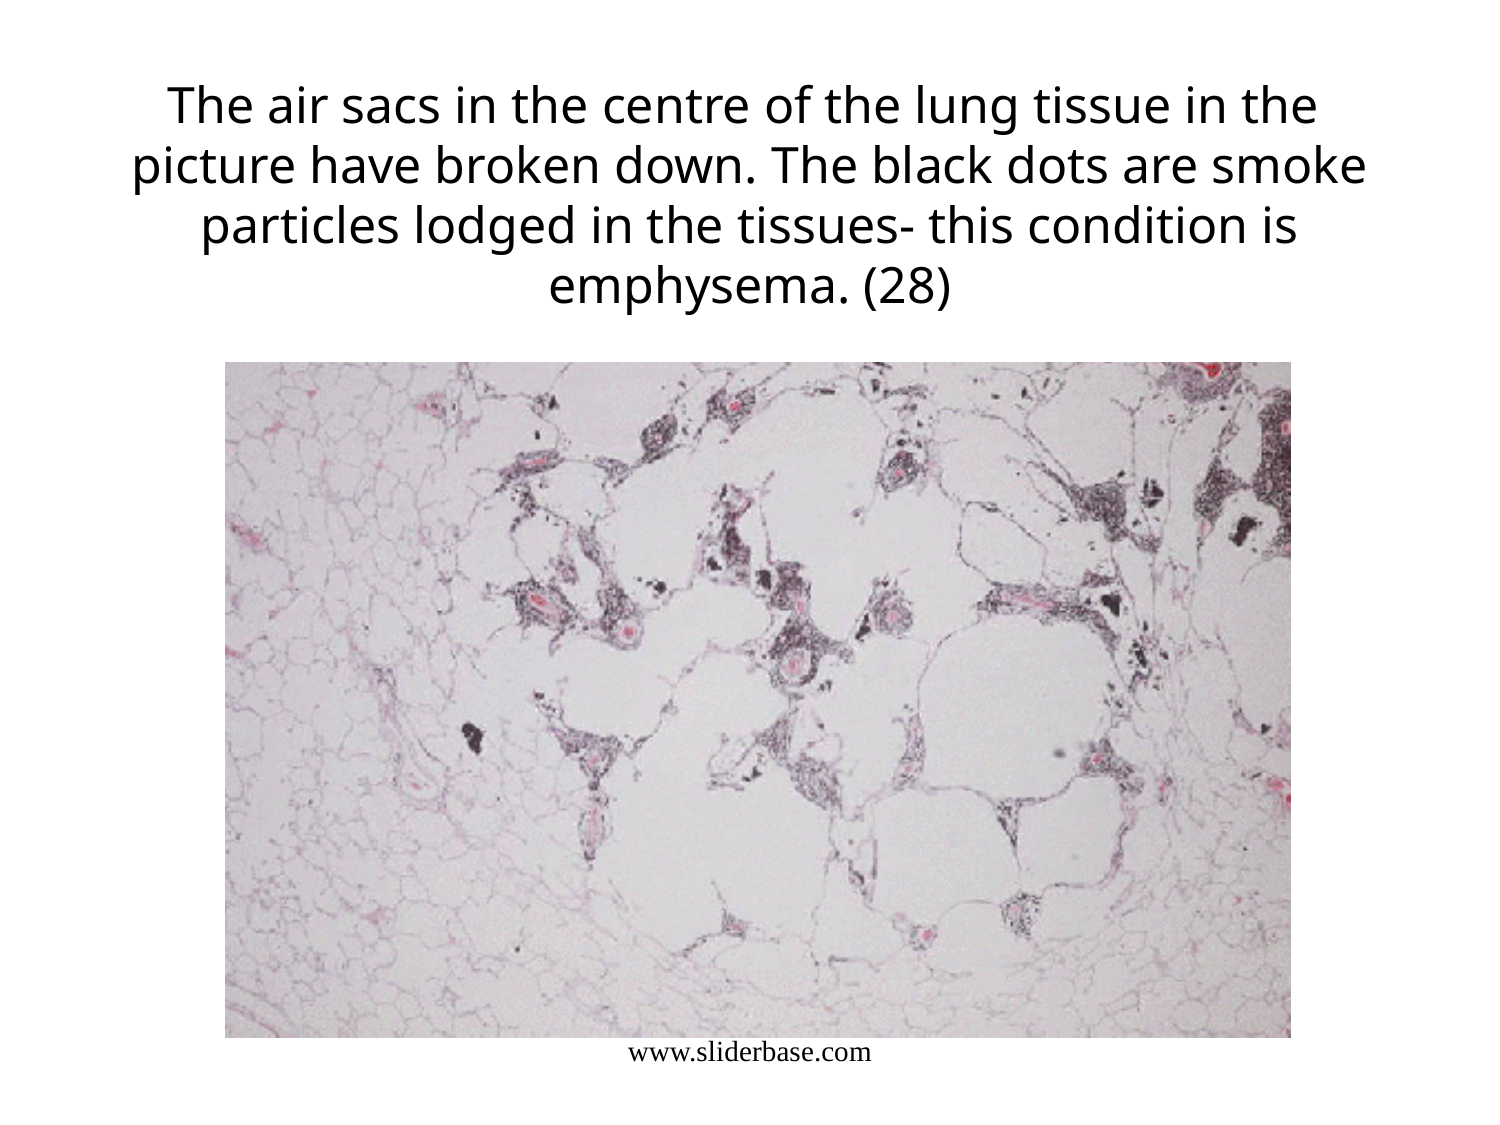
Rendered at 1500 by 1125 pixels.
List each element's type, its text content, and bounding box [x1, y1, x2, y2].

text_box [224, 362, 1292, 1038]
title The air sacs in the centre of the lung tissue in the picture have broken down. The black dots are smoke particles lodged in the tissues- this condition is emphysema. (28) [112, 99, 1388, 288]
footer www.sliderbase.com [512, 1047, 988, 1100]
